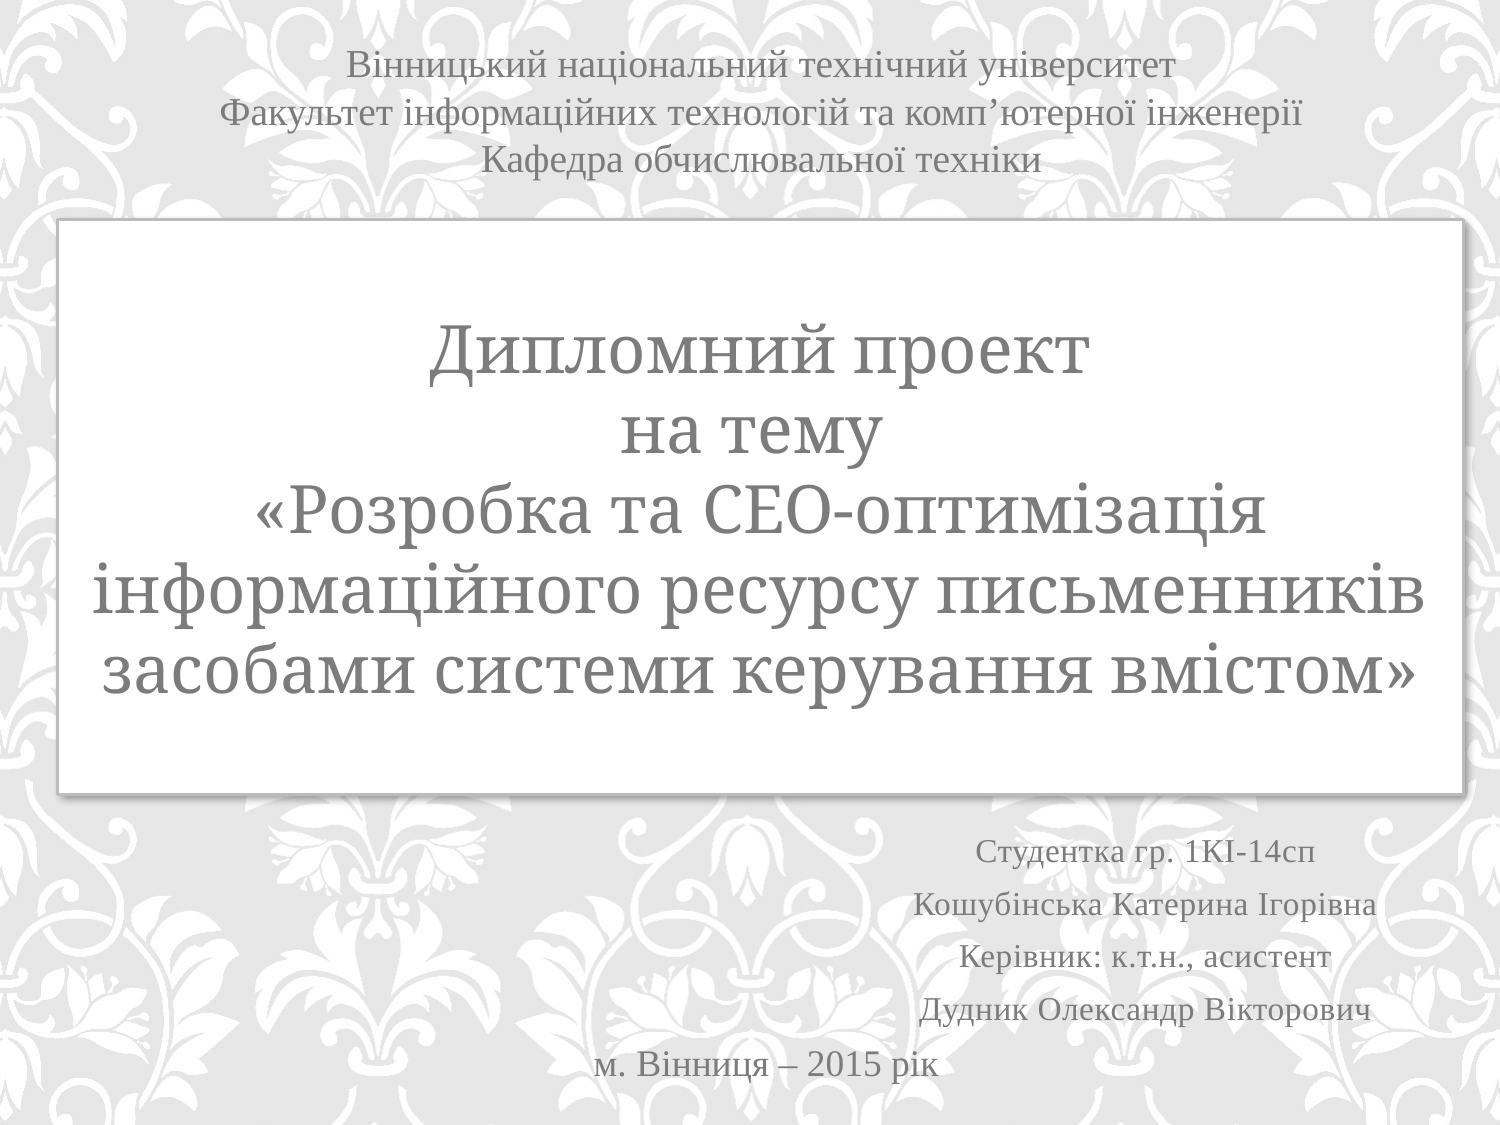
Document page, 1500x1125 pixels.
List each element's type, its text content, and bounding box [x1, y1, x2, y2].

text_box Дипломний проект на тему «Розробка та СЕО-оптимізація інформаційного ресурсу письменників засобами системи керування вмістом» [56, 218, 1465, 796]
text_box Студентка гр. 1КІ-14сп Кошубінська Катерина Ігорівна Керівник: к.т.н., асистент Дудник Олександр Вікторович [879, 822, 1412, 1032]
text_box м. Вінниця – 2015 рік [578, 1031, 954, 1091]
text_box Вінницький національний технічний університет Факультет інформаційних технологій та комп’ютерної інженерії Кафедра обчислювальної техніки [204, 30, 1319, 189]
